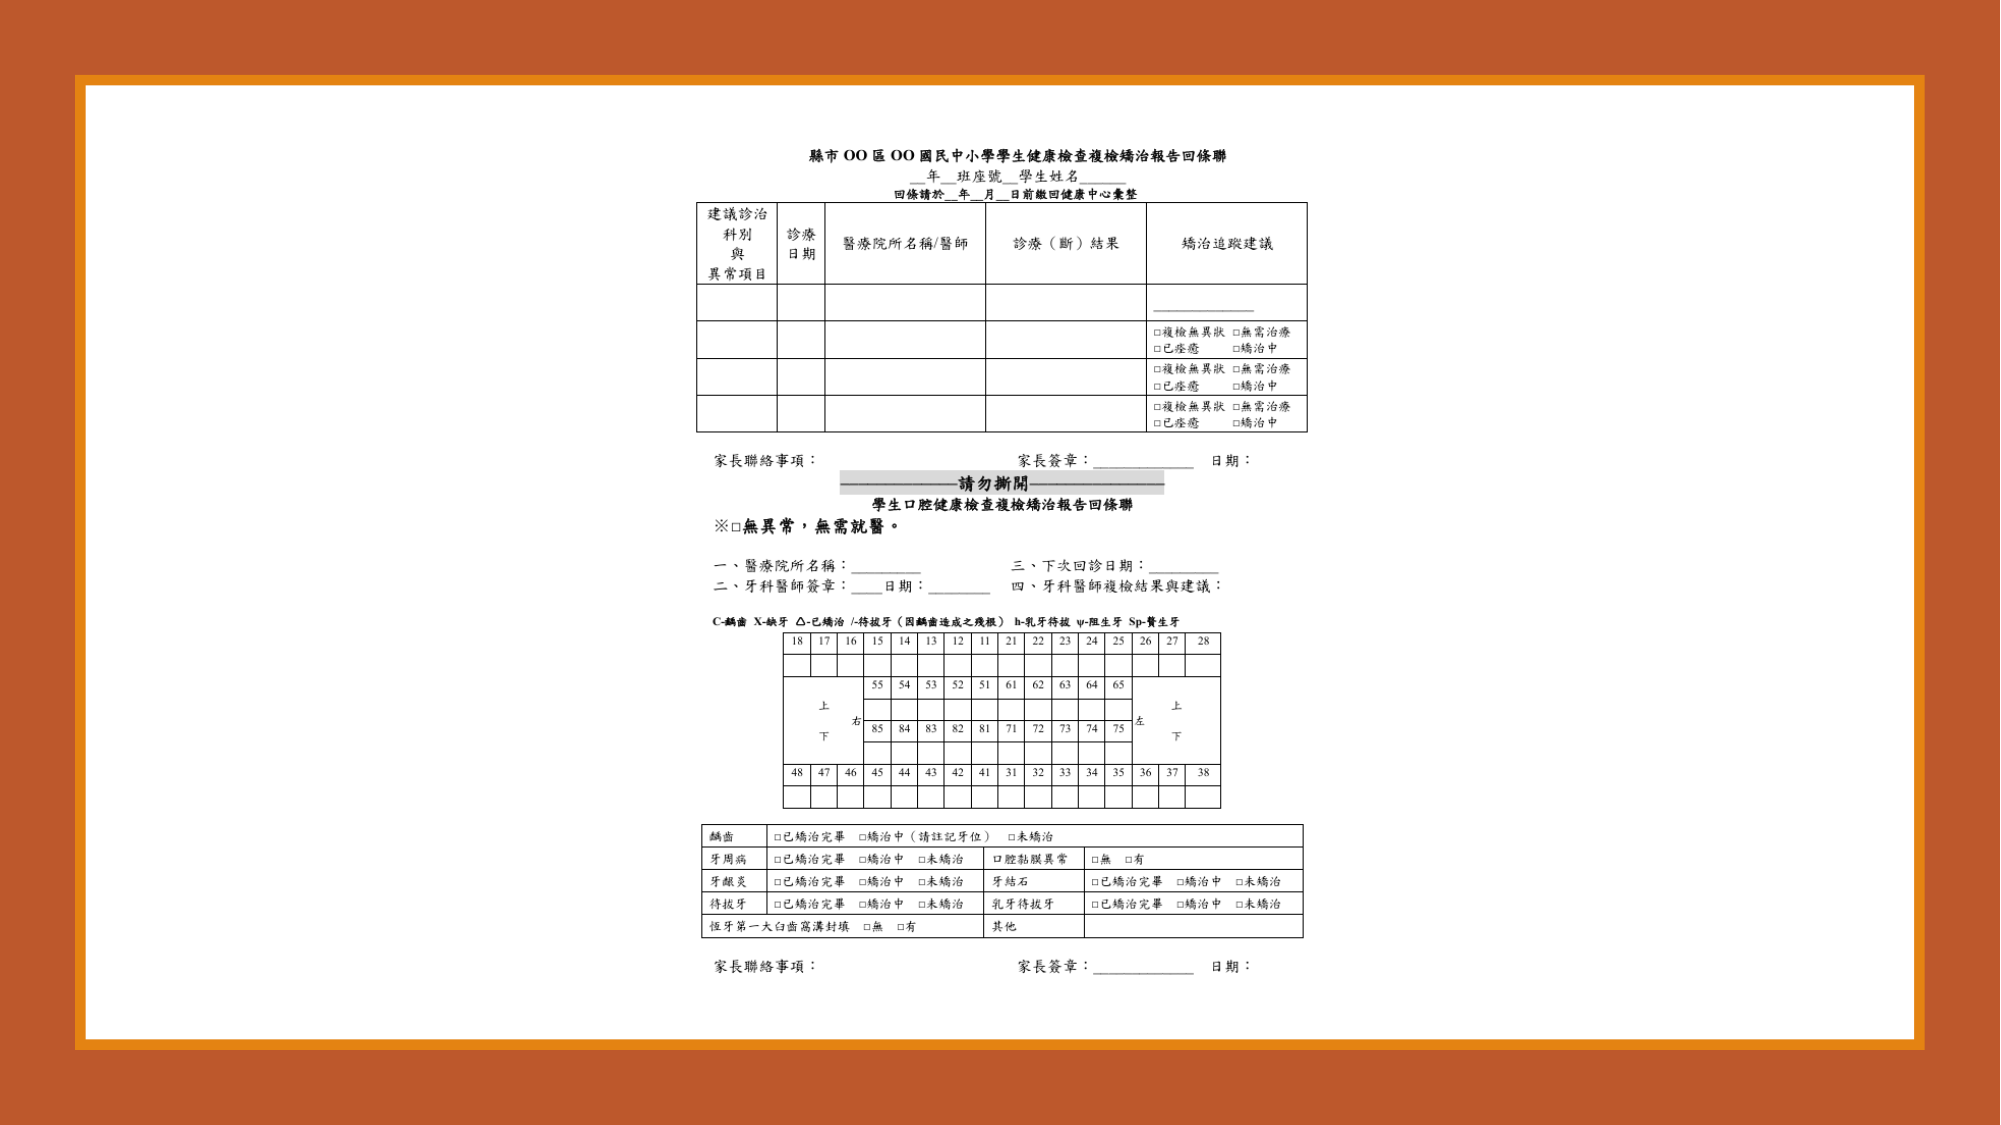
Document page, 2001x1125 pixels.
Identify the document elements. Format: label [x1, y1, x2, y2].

list [621, 148, 1384, 976]
text_box [74, 74, 1926, 1051]
text_box [84, 84, 1916, 1041]
text_box [0, 0, 2000, 1125]
